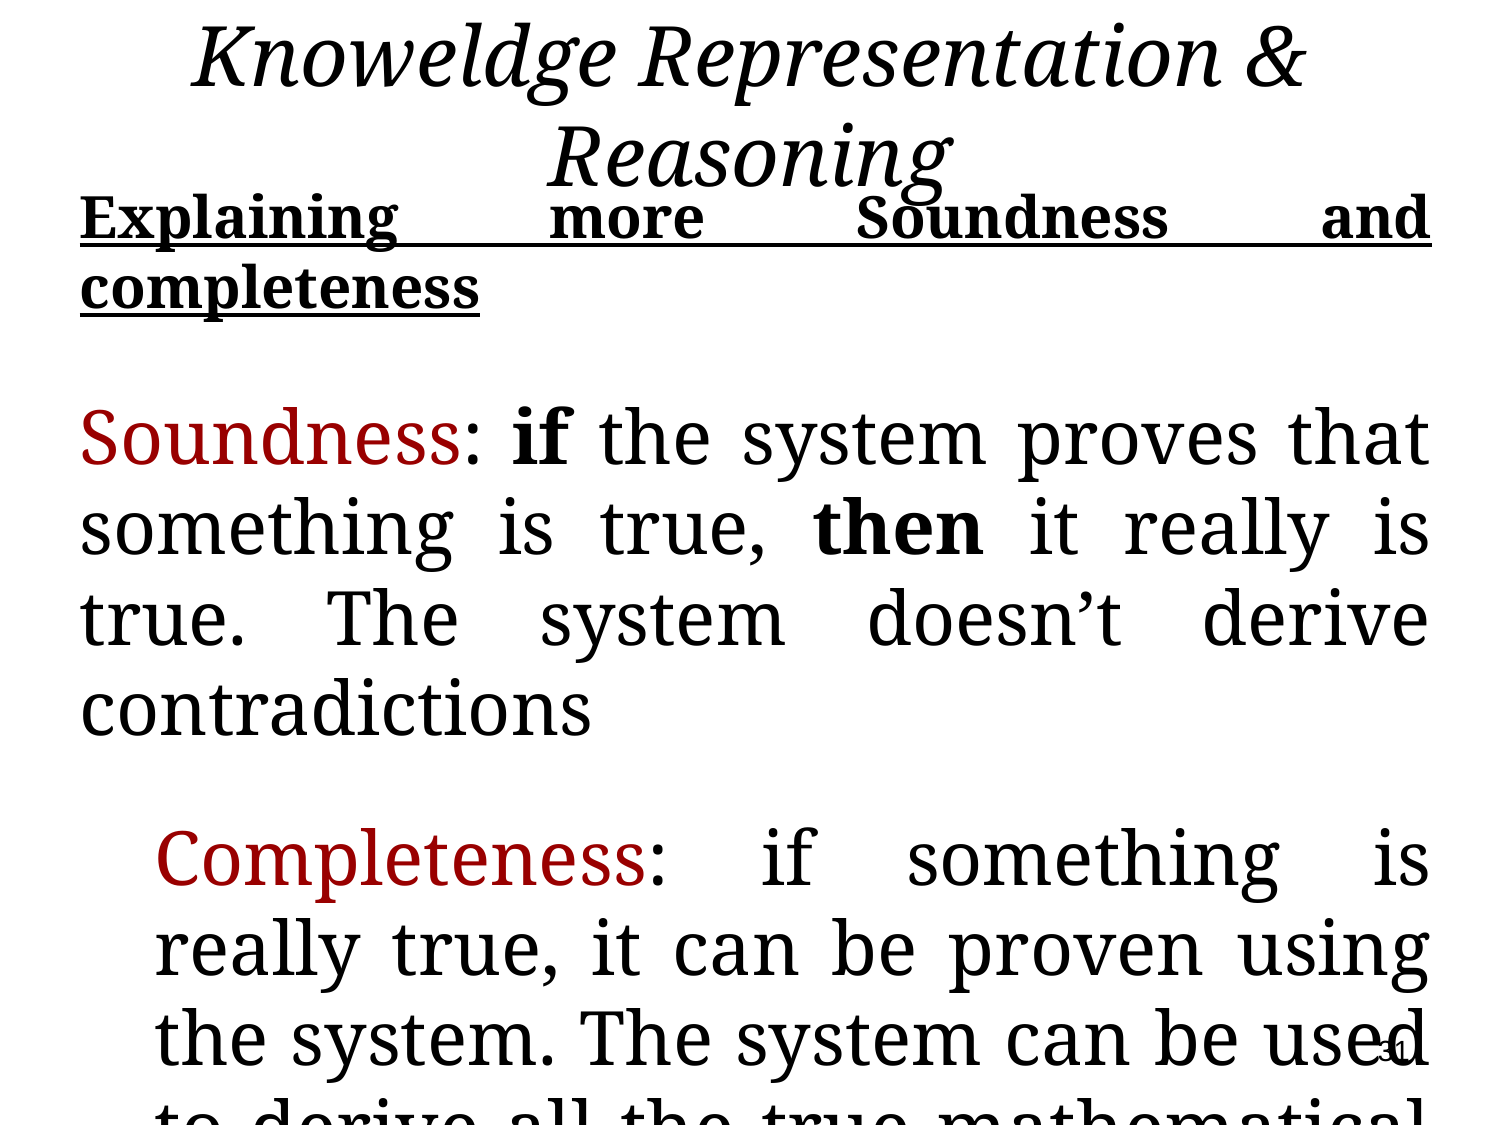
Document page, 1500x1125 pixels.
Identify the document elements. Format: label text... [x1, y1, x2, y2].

title Knoweldge Representation & Reasoning [74, 44, 1426, 162]
text_box Explaining more Soundness and completeness Soundness: if the system proves that something is true, then it really is true. The system doesn’t derive contradictions Completeness: if something is really true, it can be proven using the system. The system can be used to derive all the true mathematical statements one by one [64, 172, 1447, 1125]
